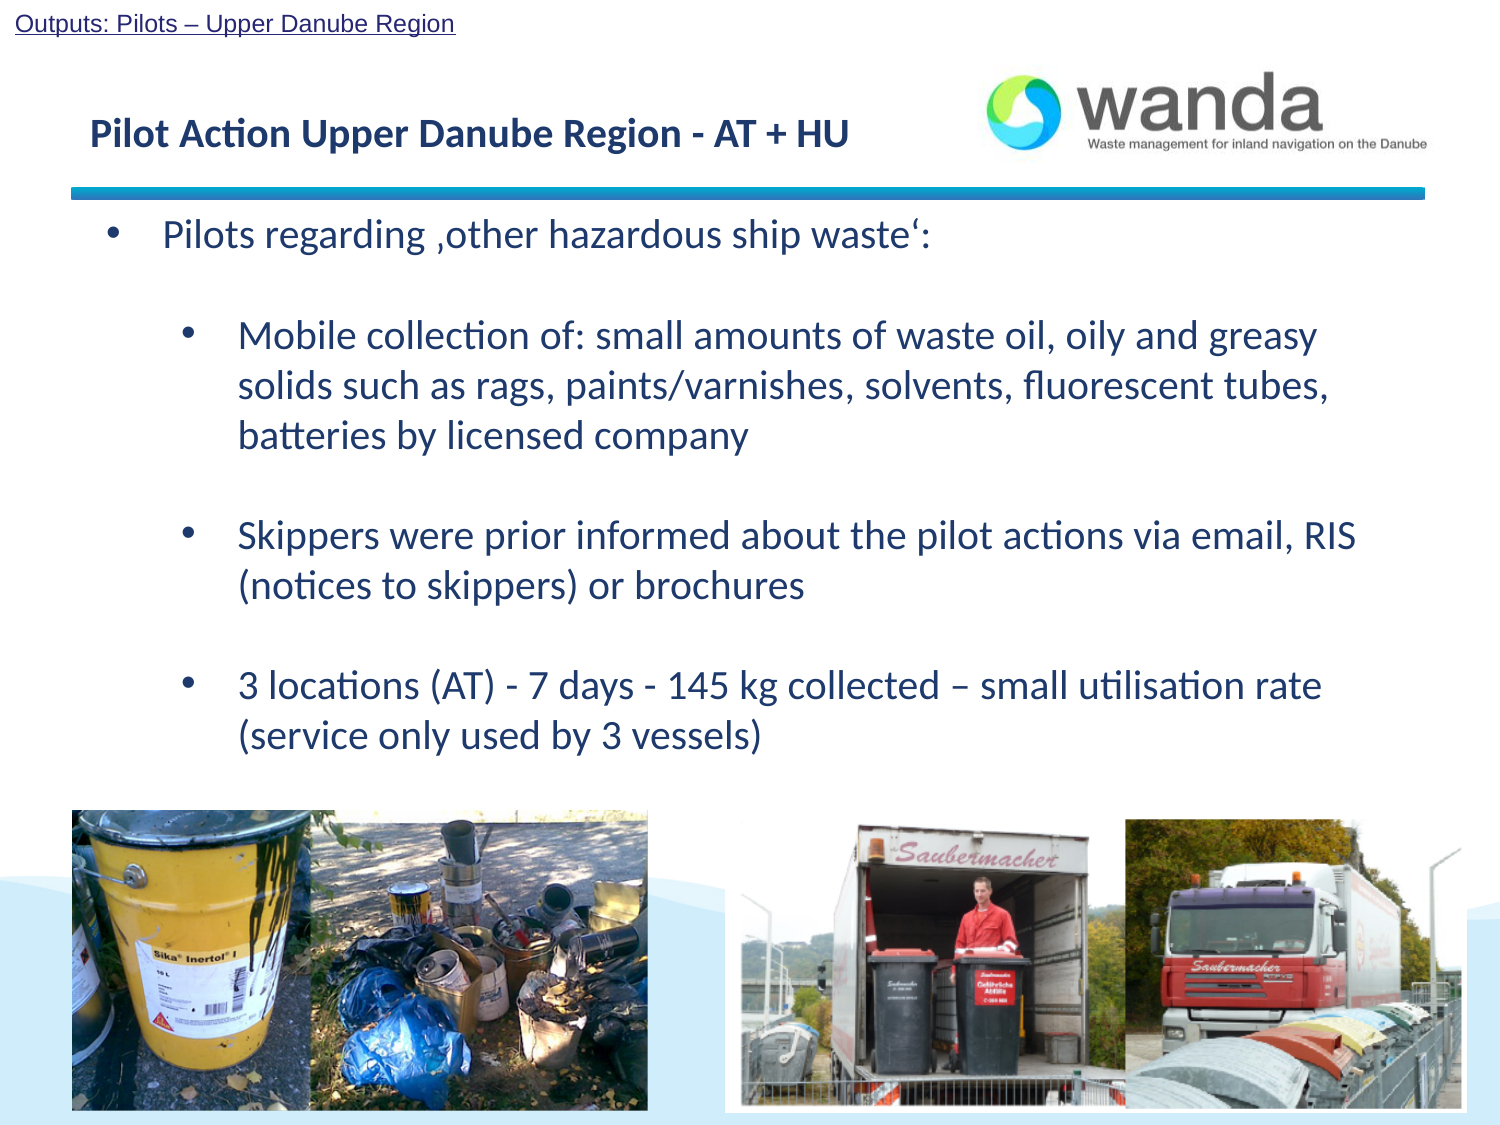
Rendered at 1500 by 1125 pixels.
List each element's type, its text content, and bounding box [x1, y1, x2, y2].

picture [0, 810, 650, 1125]
text_box Pilots regarding ‚other hazardous ship waste‘: Mobile collection of: small amounts of waste oil, oily and greasy solids such as rags, paints/varnishes, solvents, fluorescent tubes, batteries by licensed company Skippers were prior informed about the pilot actions via email, RIS (notices to skippers) or brochures 3 locations (AT) - 7 days - 145 kg collected – small utilisation rate (service only used by 3 vessels) [91, 199, 1388, 1125]
picture [725, 810, 1500, 1125]
picture [962, 49, 1450, 177]
text_box Outputs: Pilots – Upper Danube Region [0, 0, 534, 45]
title Pilot Action Upper Danube Region - AT + HU [75, 87, 1425, 275]
